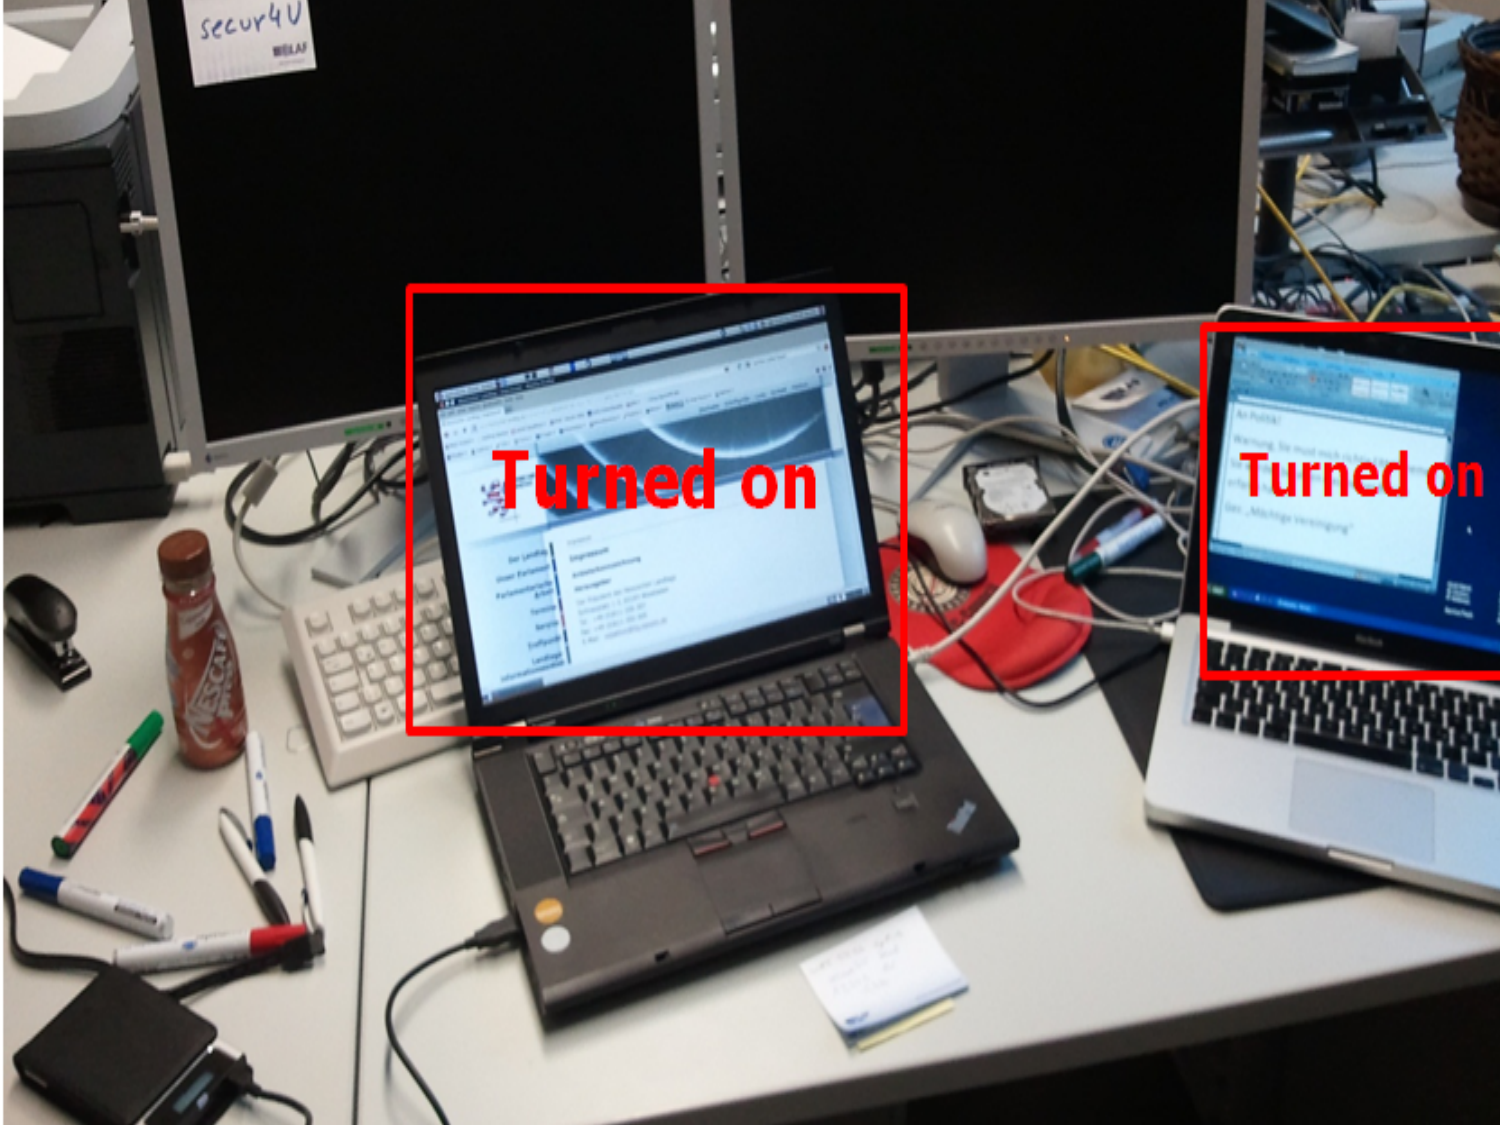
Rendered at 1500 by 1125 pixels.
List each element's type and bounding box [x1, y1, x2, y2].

list [0, 0, 1500, 1125]
